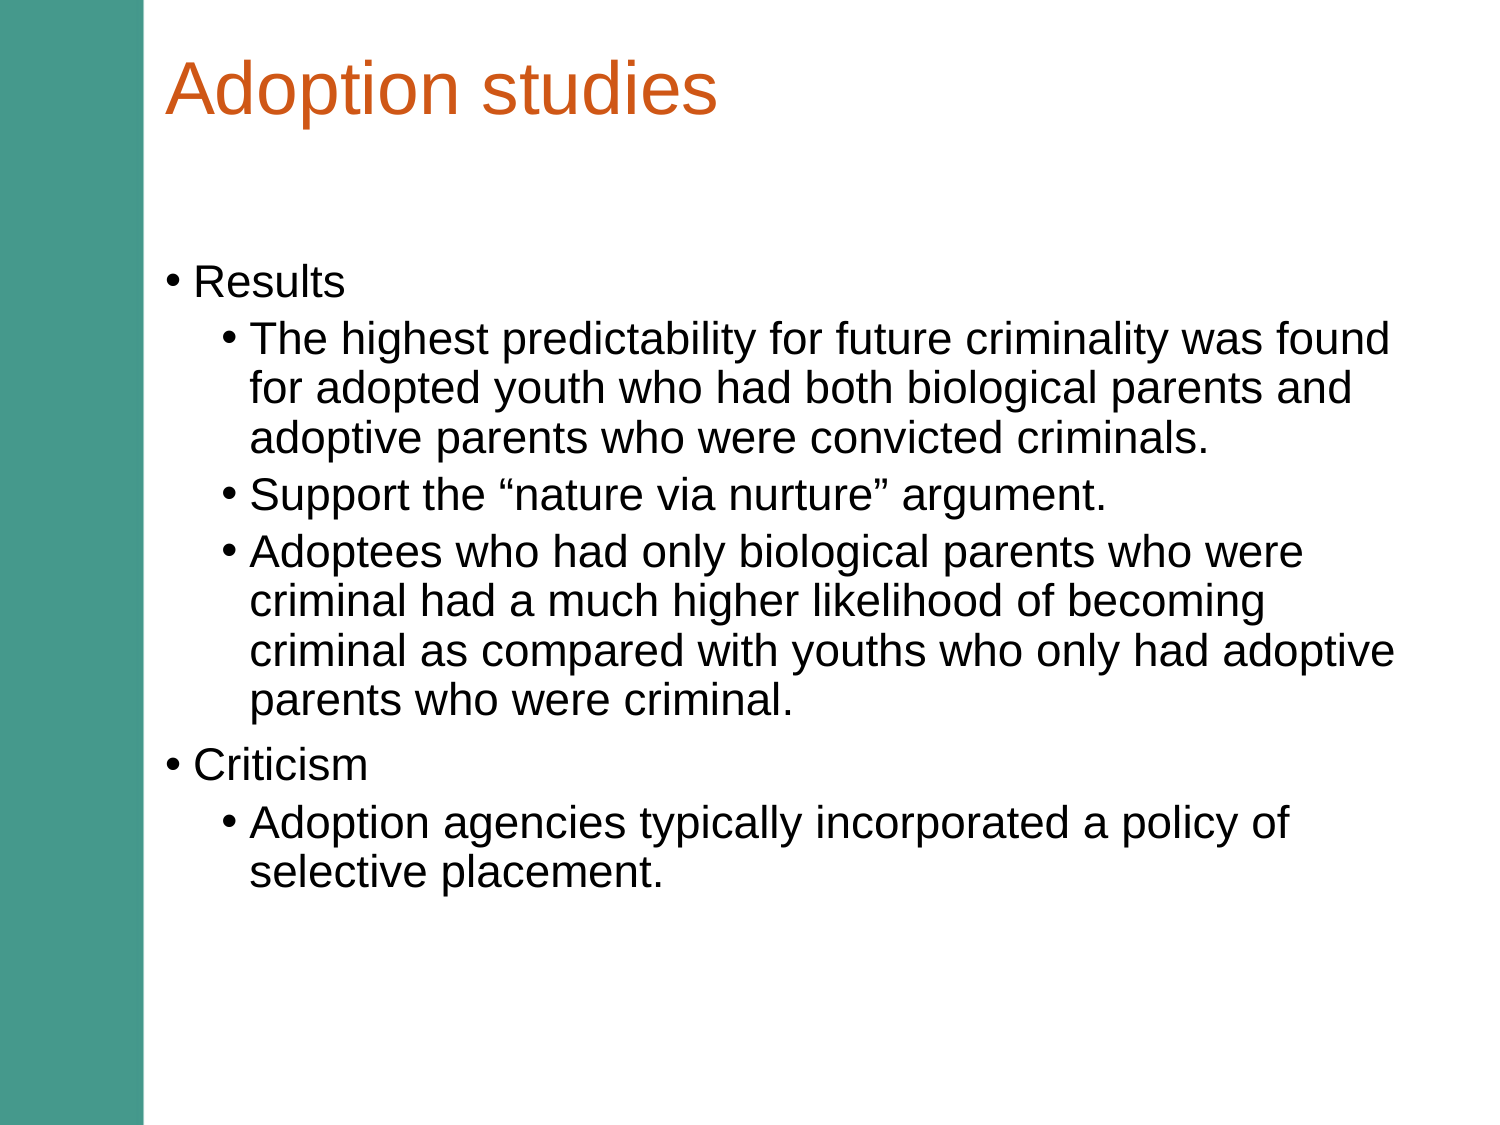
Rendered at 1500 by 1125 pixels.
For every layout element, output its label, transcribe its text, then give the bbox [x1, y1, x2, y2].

list Results The highest predictability for future criminality was found for adopted youth who had both biological parents and adoptive parents who were convicted criminals. Support the “nature via nurture” argument. Adoptees who had only biological parents who were criminal had a much higher likelihood of becoming criminal as compared with youths who only had adoptive parents who were criminal. Criticism Adoption agencies typically incorporated a policy of selective placement. [150, 249, 1413, 1012]
title Adoption studies [150, 17, 1444, 163]
picture [0, 0, 1500, 1125]
